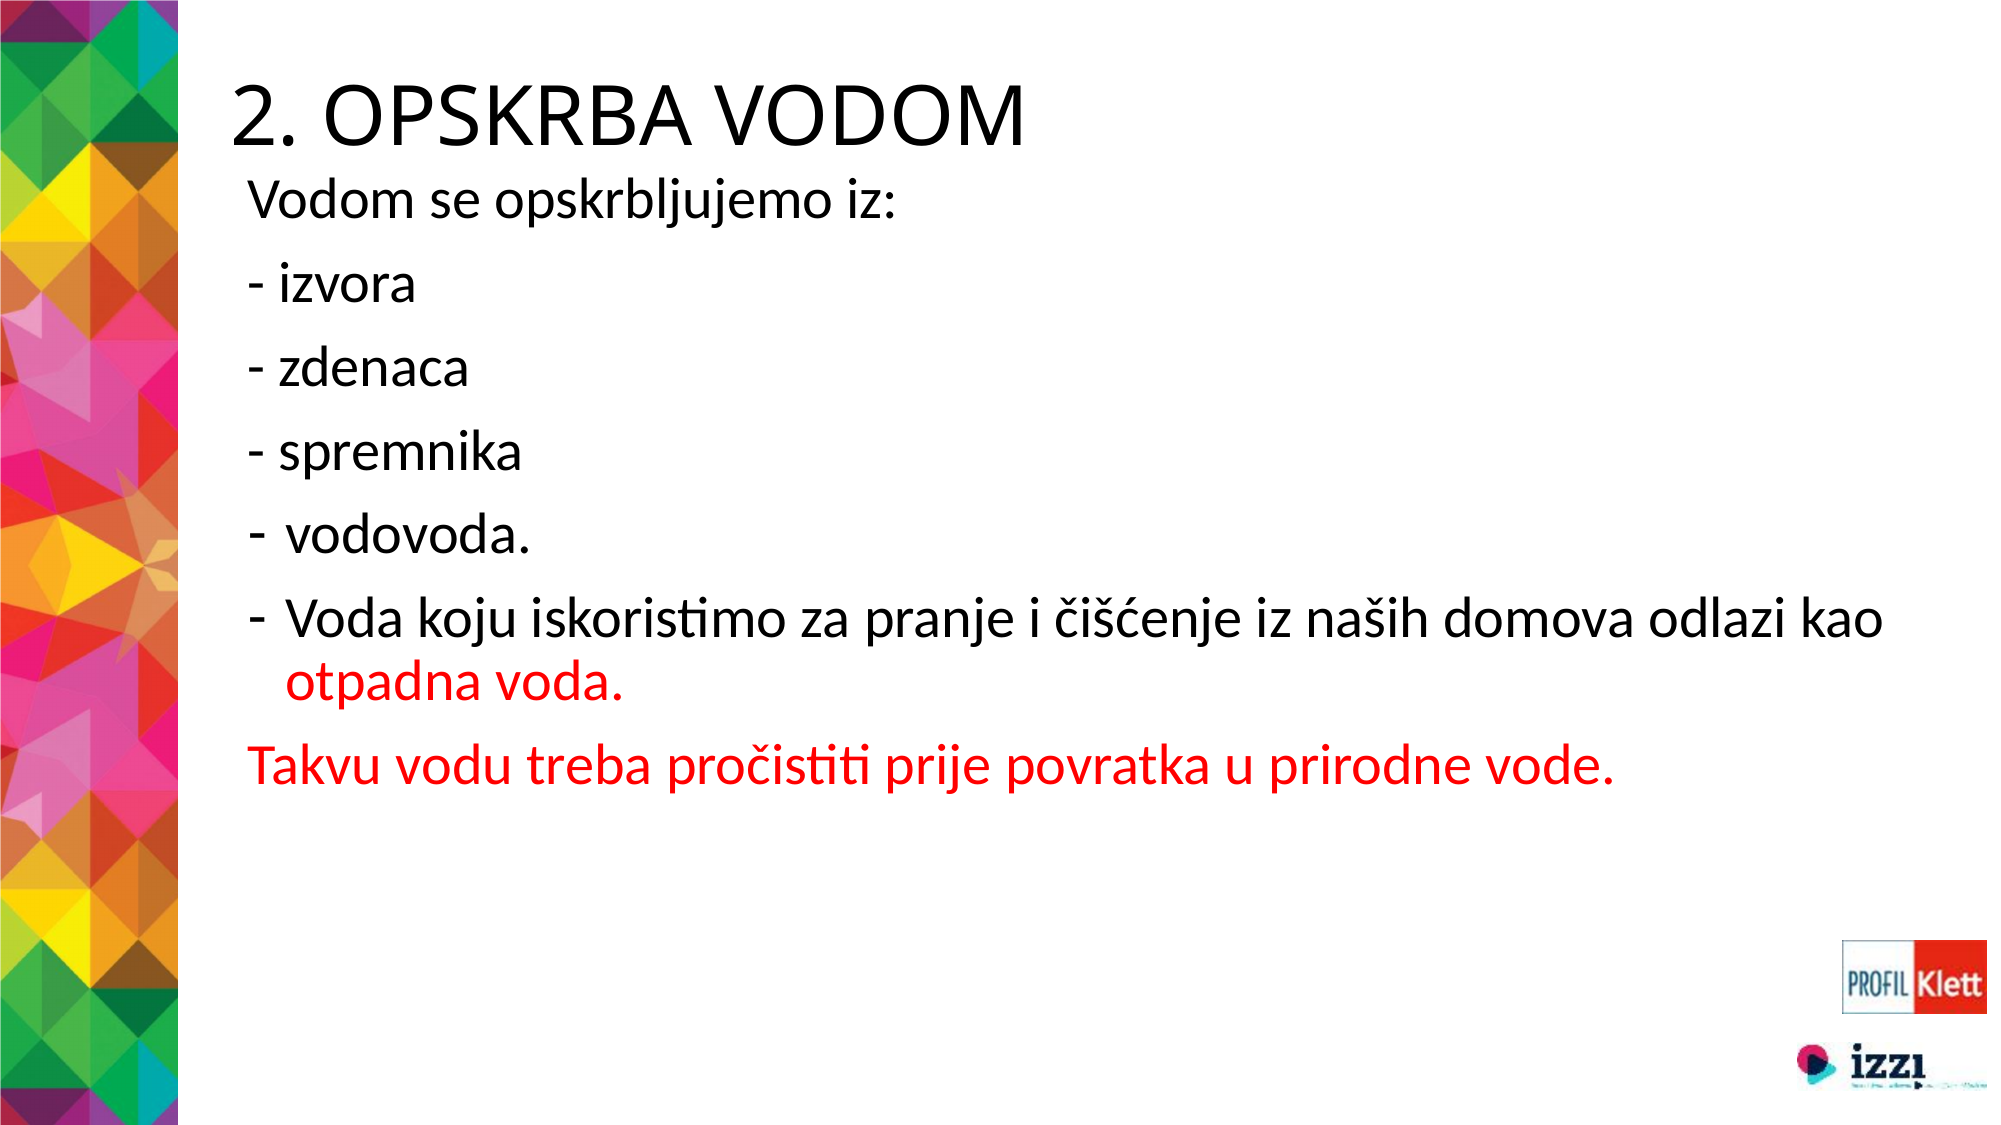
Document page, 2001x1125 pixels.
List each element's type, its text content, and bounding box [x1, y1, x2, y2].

picture [1797, 1042, 1987, 1091]
picture [1, 2, 178, 1124]
picture [1904, 940, 1987, 1014]
list Vodom se opskrbljujemo iz: - izvora - zdenaca - spremnika vodovoda. Voda koju iskoristimo za pranje i čišćenje iz naših domova odlazi kao otpadna voda. Takvu vodu treba pročistiti prije povratka u prirodne vode. [232, 160, 1904, 1083]
title 2. OPSKRBA VODOM [214, 59, 1863, 278]
